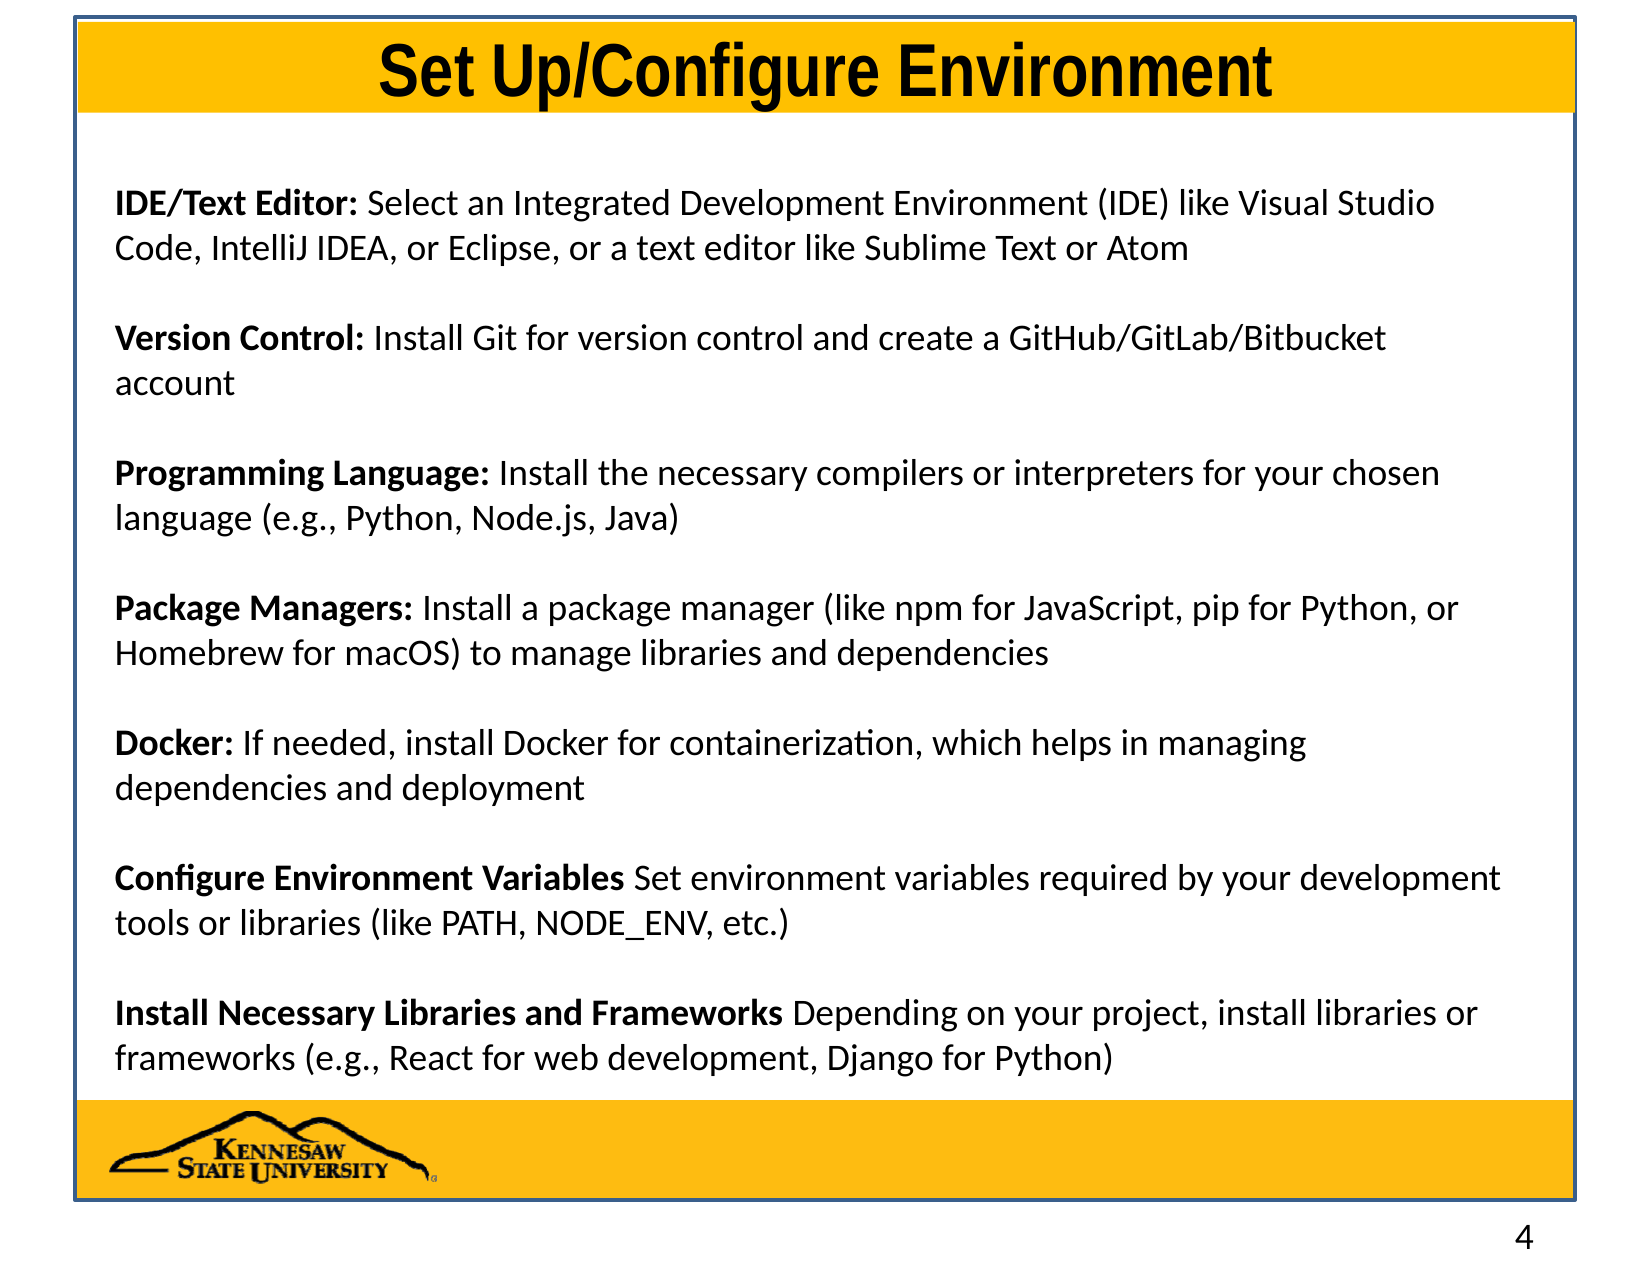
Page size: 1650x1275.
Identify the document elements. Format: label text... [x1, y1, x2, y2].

title Set Up/Configure Environment [77, 21, 1575, 113]
list IDE/Text Editor: Select an Integrated Development Environment (IDE) like Visual Studio Code, IntelliJ IDEA, or Eclipse, or a text editor like Sublime Text or Atom Version Control: Install Git for version control and create a GitHub/GitLab/Bitbucket account Programming Language: Install the necessary compilers or interpreters for your chosen language (e.g., Python, Node.js, Java) Package Managers: Install a package manager (like npm for JavaScript, pip for Python, or Homebrew for macOS) to manage libraries and dependencies Docker: If needed, install Docker for containerization, which helps in managing dependencies and deployment Configure Environment Variables Set environment variables required by your development tools or libraries (like PATH, NODE_ENV, etc.) Install Necessary Libraries and Frameworks Depending on your project, install libraries or frameworks (e.g., React for web development, Django for Python) [99, 169, 1525, 1086]
picture [108, 1111, 437, 1184]
